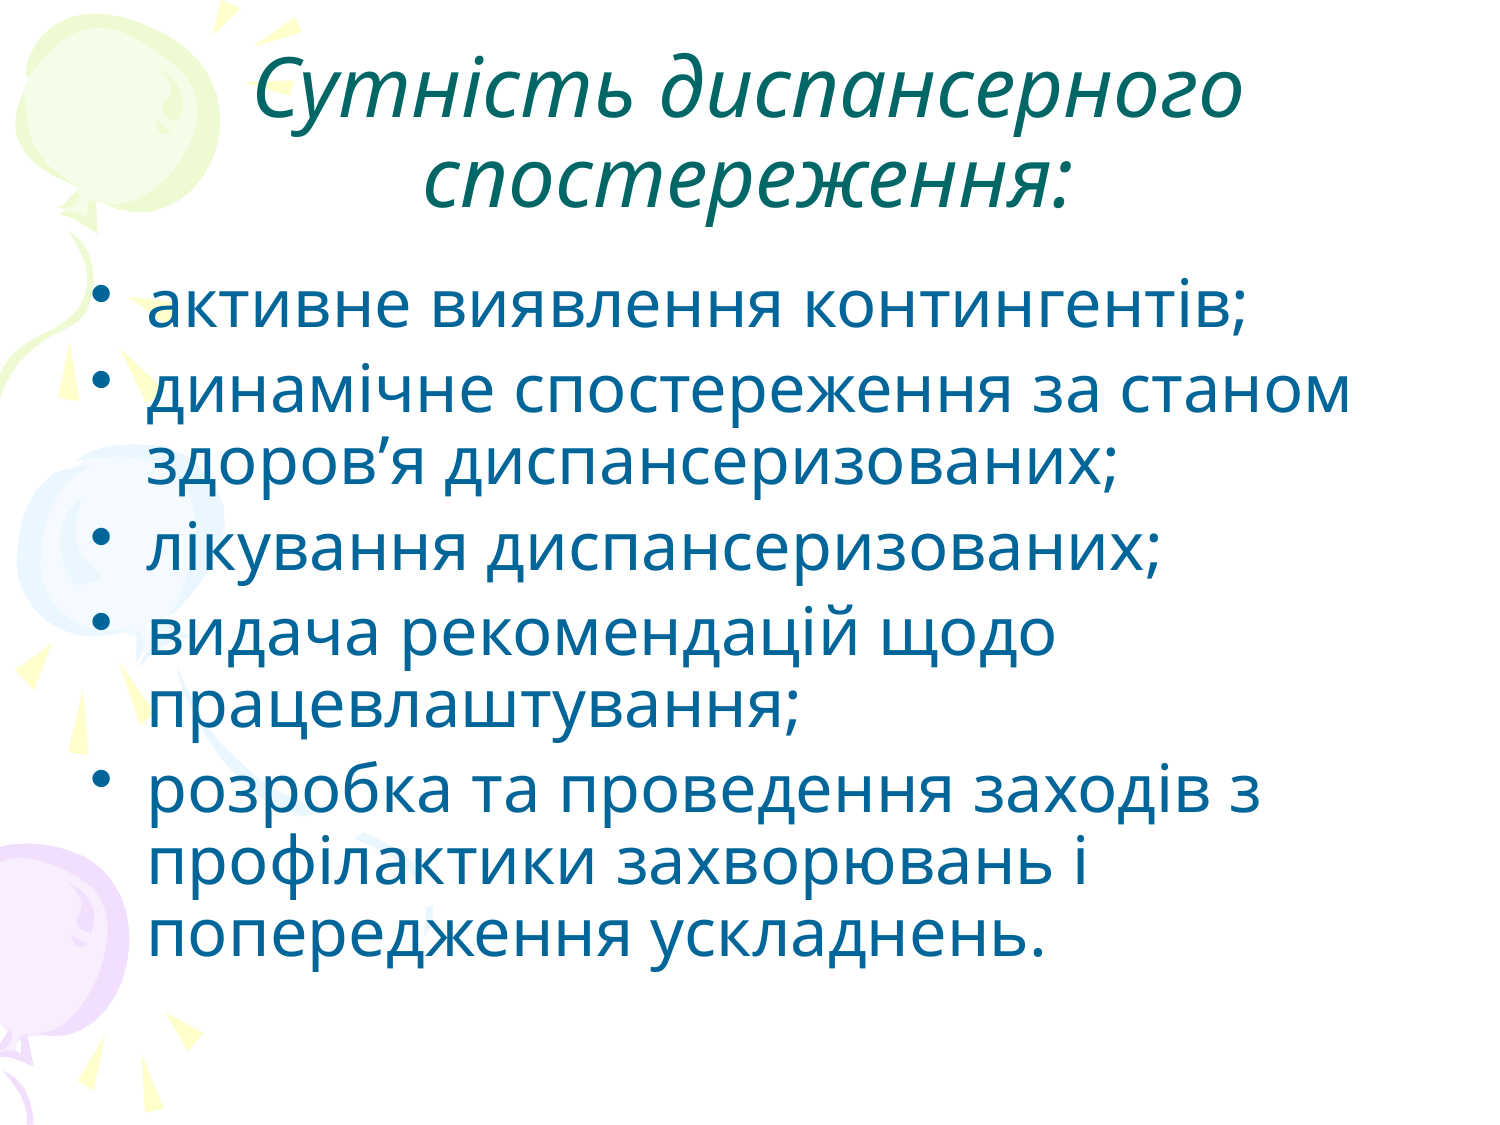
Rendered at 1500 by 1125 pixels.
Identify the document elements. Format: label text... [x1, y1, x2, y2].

title Сутність диспансерного спостереження: [72, 16, 1425, 233]
list активне виявлення контингентів; динамічне спостереження за станом здоров’я диспансеризованих; лікування диспансеризованих; видача рекомендацій щодо працевлаштування; розробка та проведення заходів з профілактики захворювань і попередження ускладнень. [74, 262, 1426, 994]
